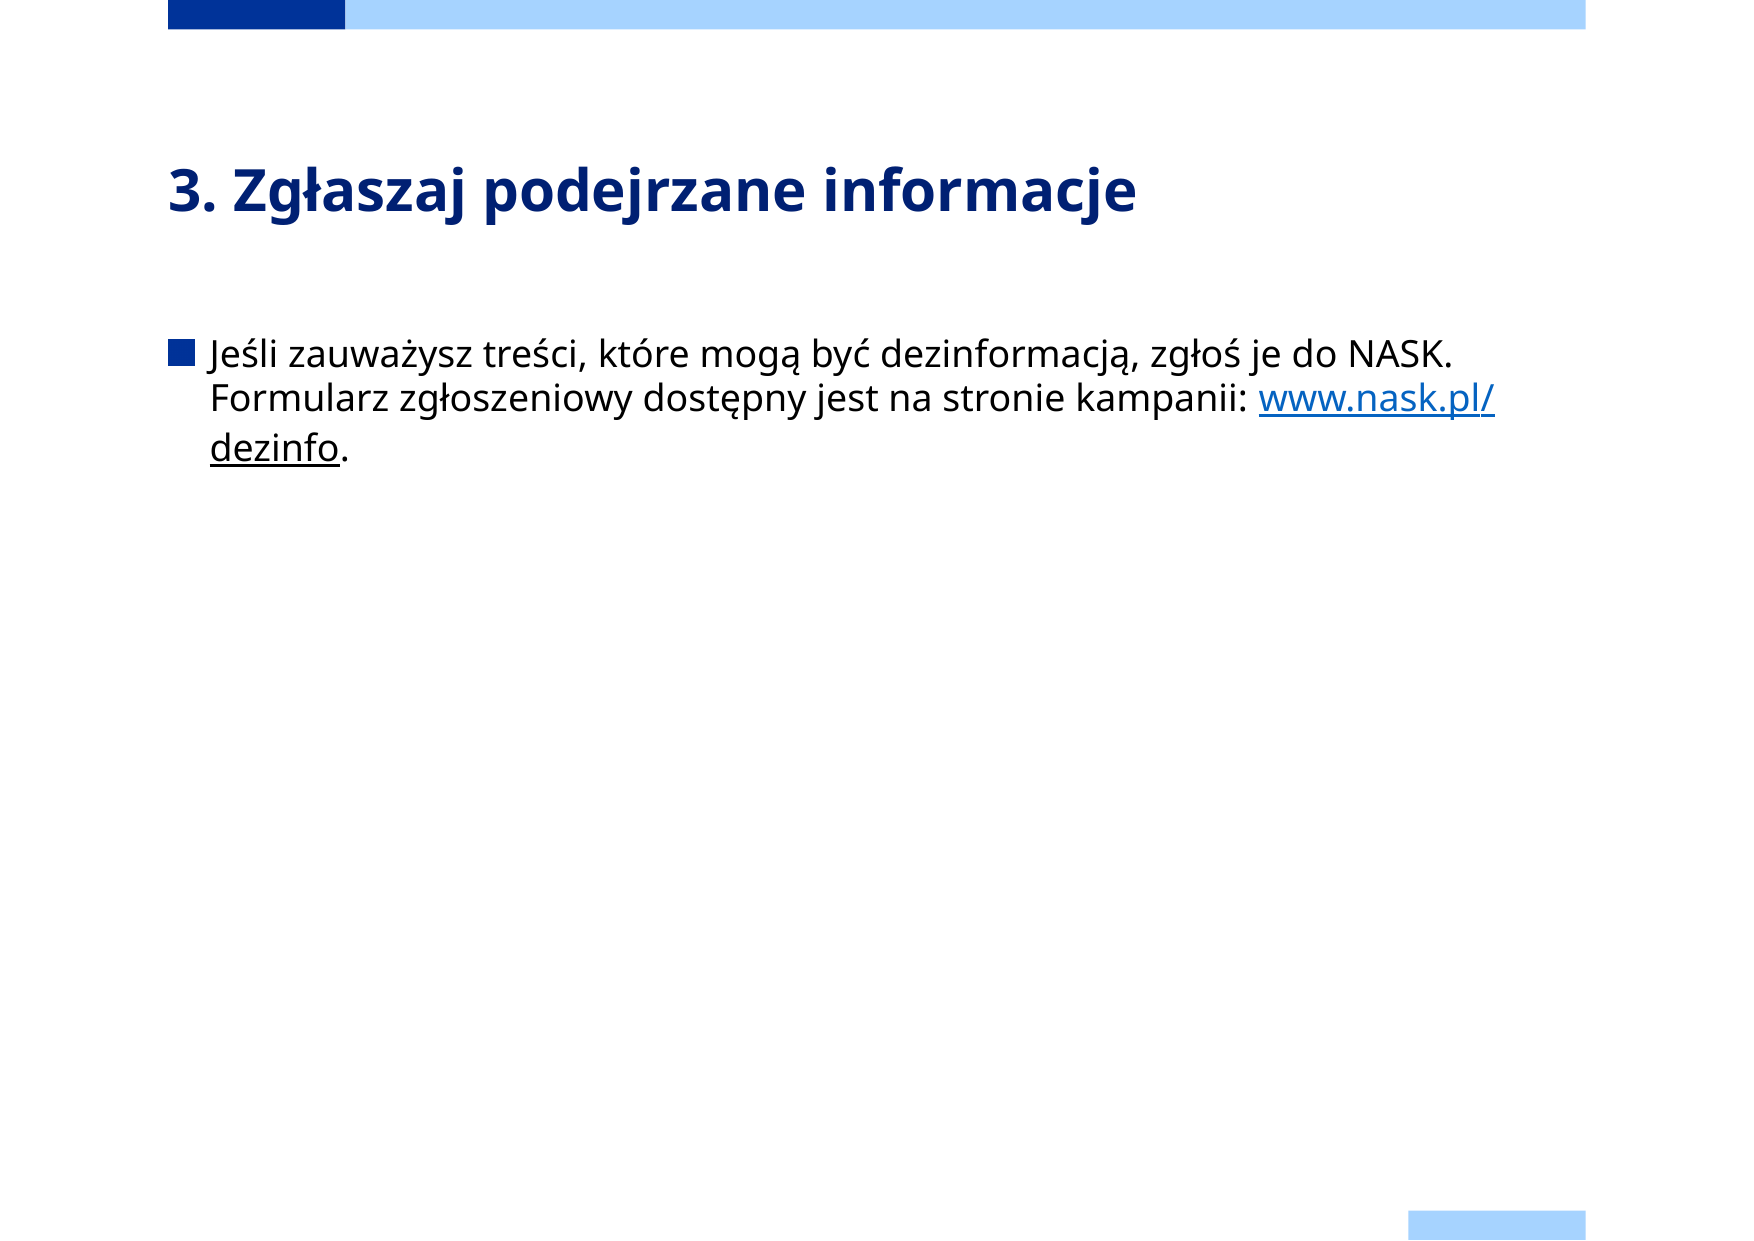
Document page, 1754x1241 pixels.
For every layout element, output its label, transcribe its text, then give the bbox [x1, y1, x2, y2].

title 3. Zgłaszaj podejrzane informacje [168, 147, 1586, 324]
picture [168, 339, 195, 366]
list Jeśli zauważysz treści, które mogą być dezinformacją, zgłoś je do NASK. Formularz zgłoszeniowy dostępny jest na stronie kampanii: www.nask.pl/dezinfo. [168, 324, 1586, 1093]
